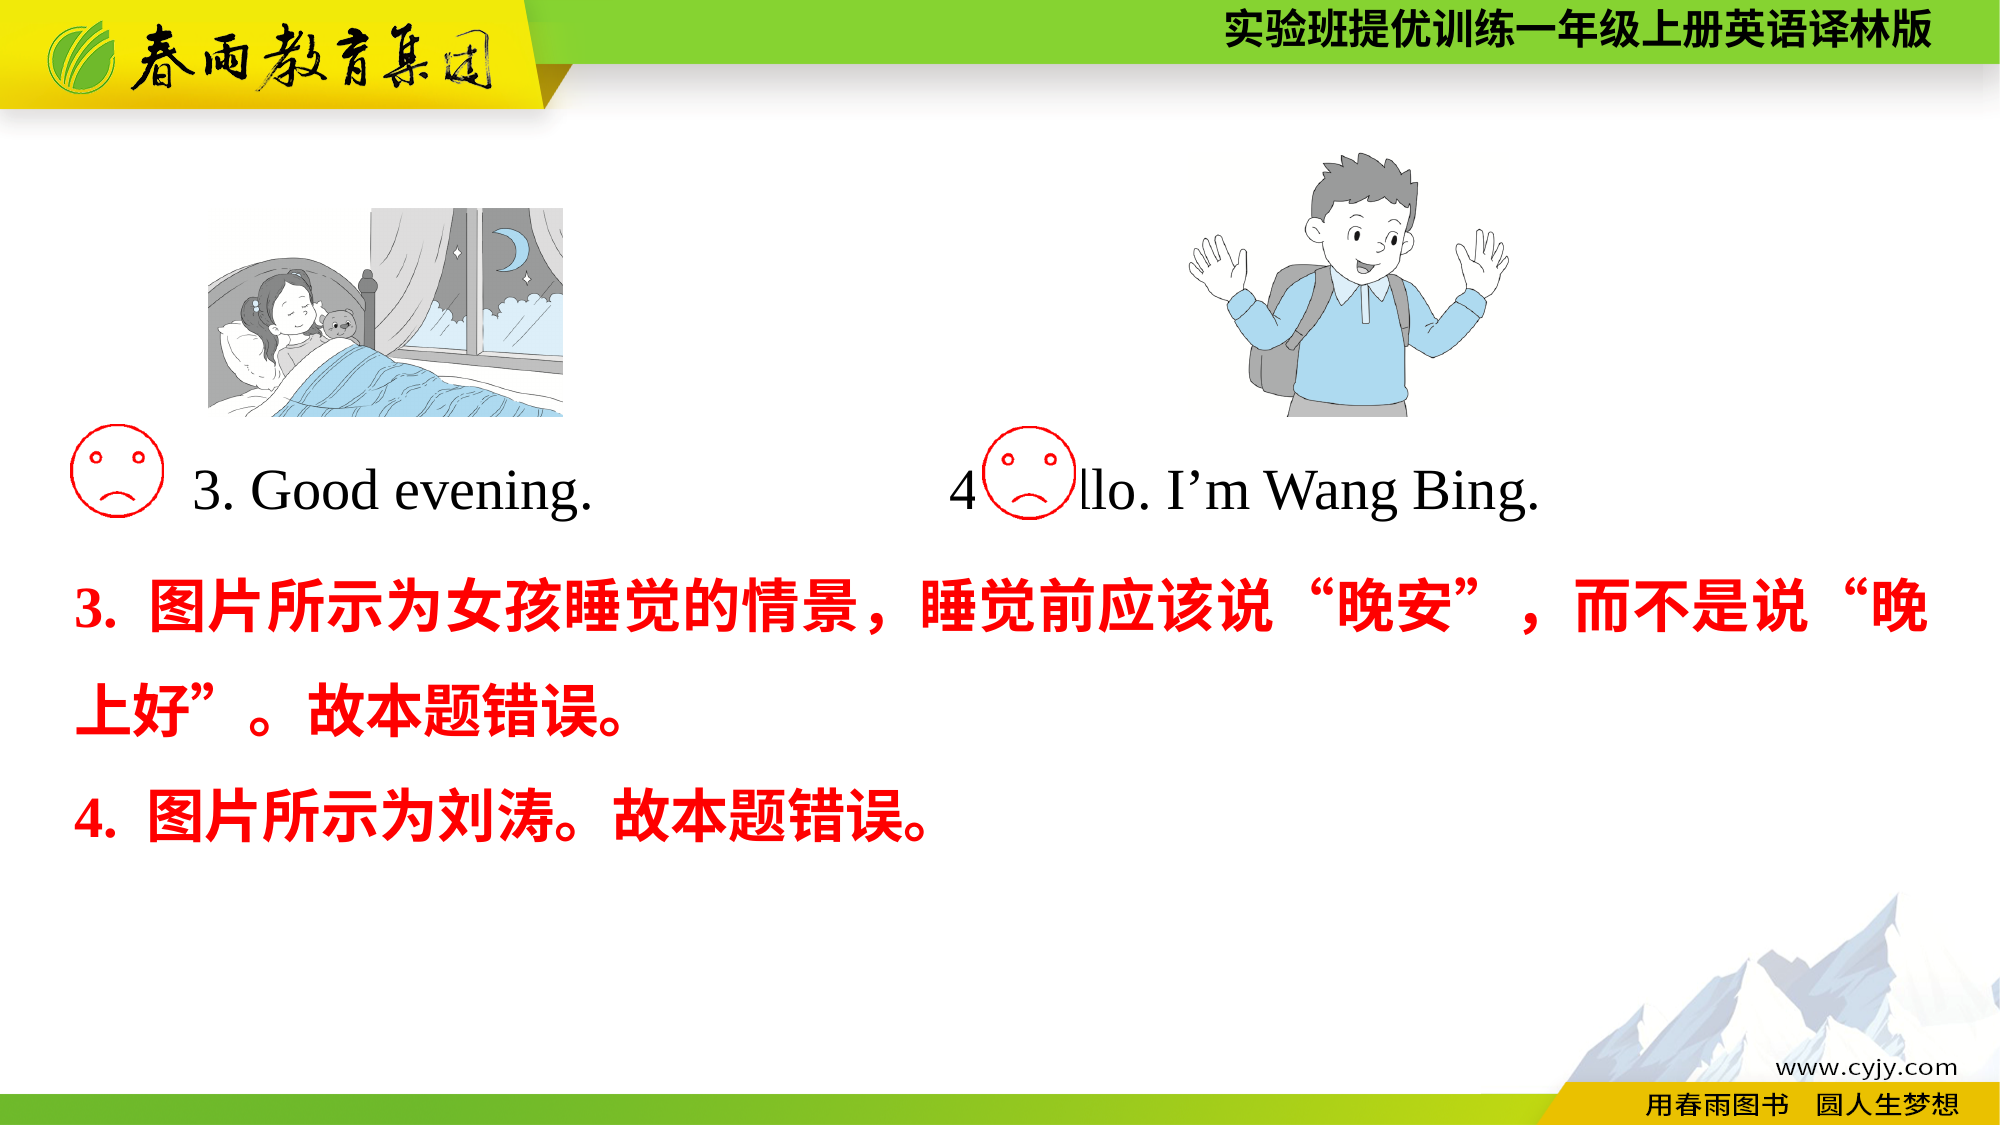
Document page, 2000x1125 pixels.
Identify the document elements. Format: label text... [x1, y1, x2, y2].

text_box 3. 图片所示为女孩睡觉的情景，睡觉前应该说“晚安”，而不是说“晚上好”。故本题错误。 4. 图片所示为刘涛。故本题错误。 [59, 527, 1944, 857]
list 3. Good evening. 4. Hello. I’m Wang Bing. [59, 408, 1944, 518]
picture [0, 0, 2000, 1125]
